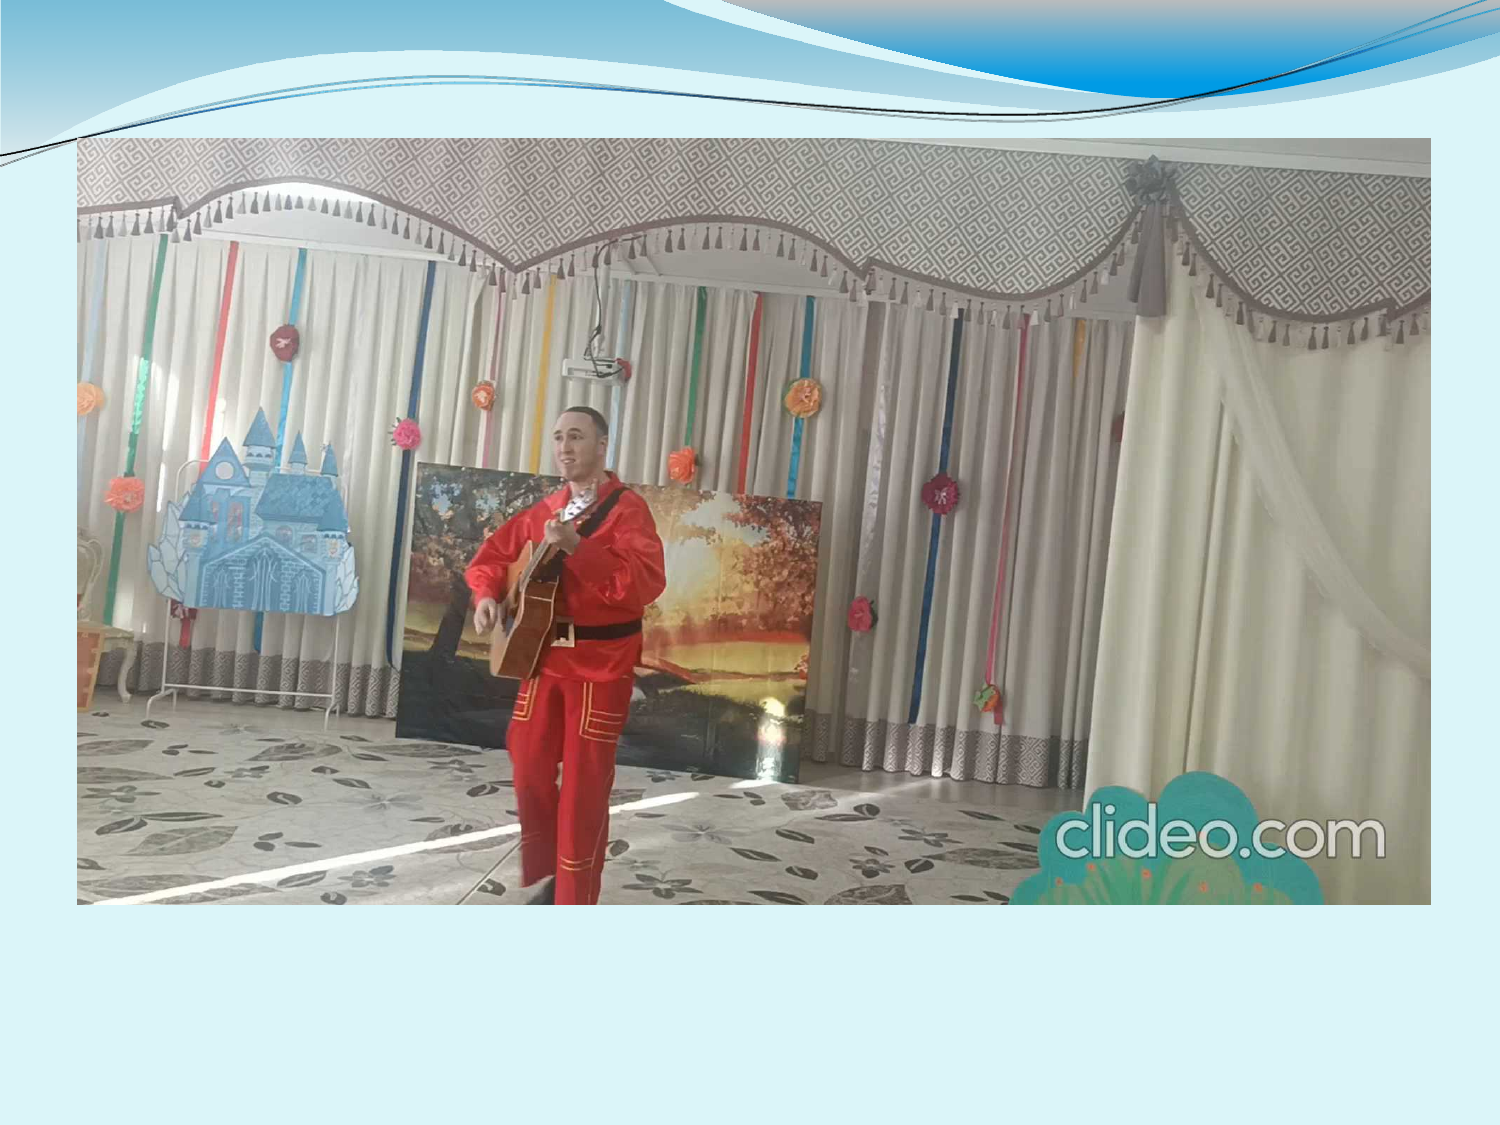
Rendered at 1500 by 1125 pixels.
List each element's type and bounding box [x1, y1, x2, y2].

picture [0, 0, 1500, 168]
list [76, 136, 1432, 906]
